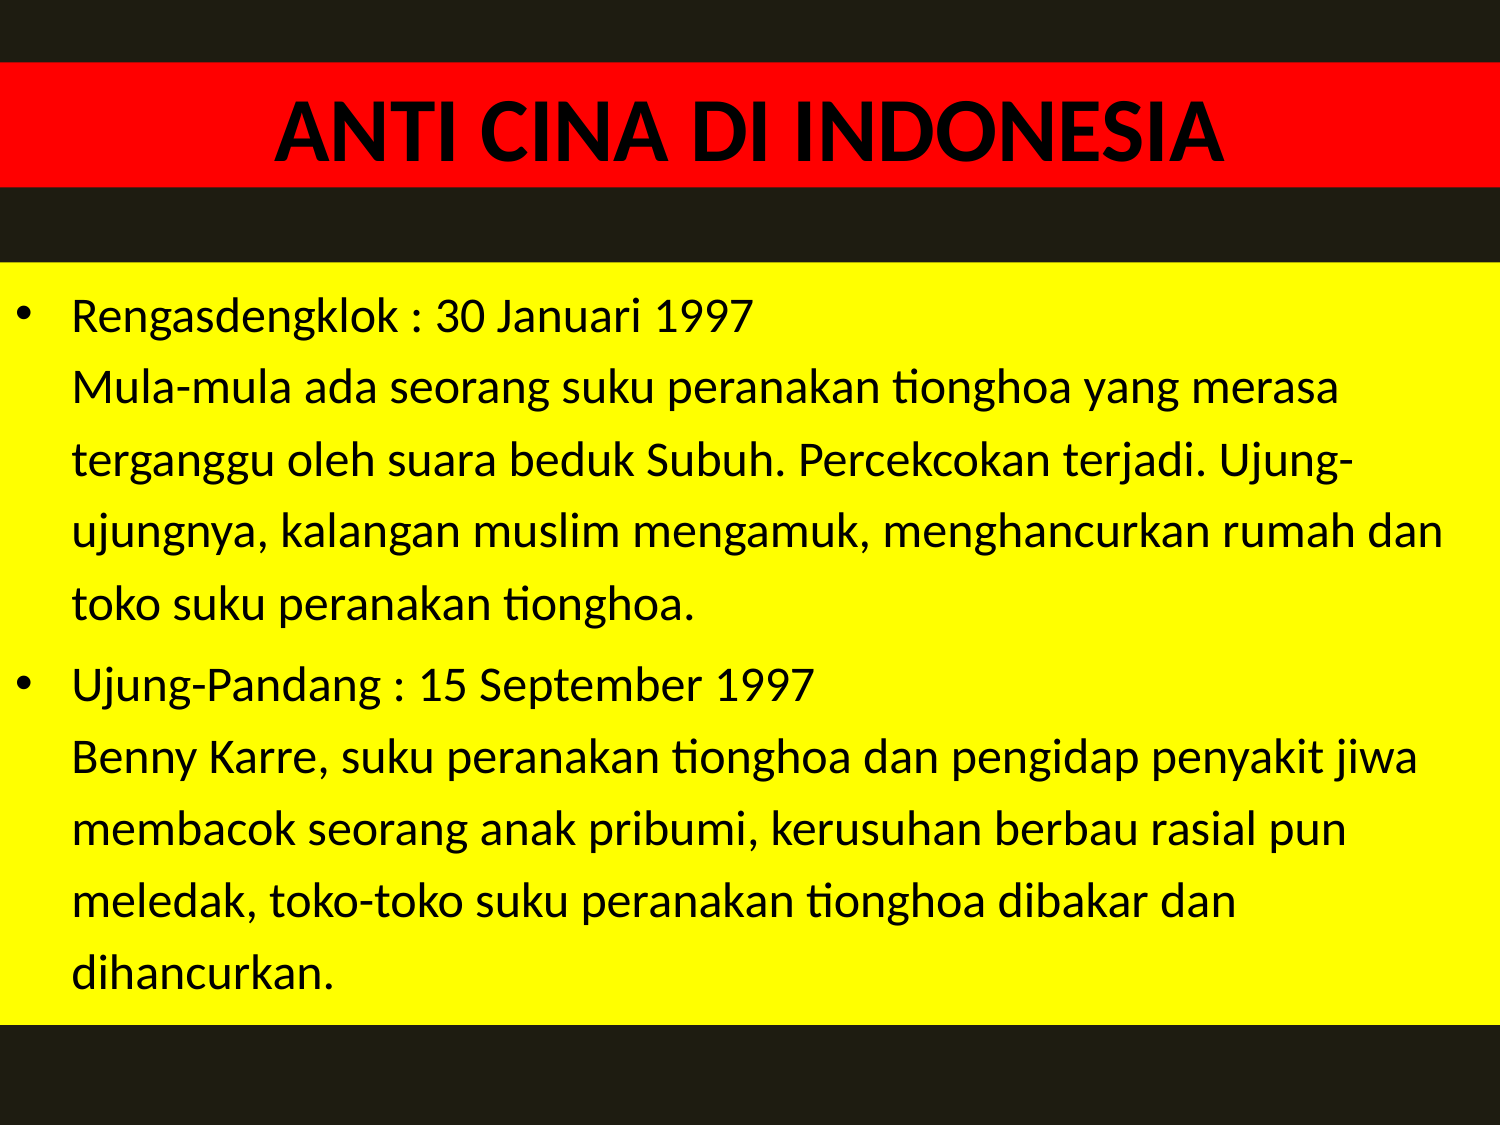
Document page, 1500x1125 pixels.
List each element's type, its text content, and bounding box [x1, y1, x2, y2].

text_box ANTI CINA DI INDONESIA [0, 62, 1500, 188]
list Rengasdengklok : 30 Januari 1997 Mula-mula ada seorang suku peranakan tionghoa yang merasa terganggu oleh suara beduk Subuh. Percekcokan terjadi. Ujung-ujungnya, kalangan muslim mengamuk, menghancurkan rumah dan toko suku peranakan tionghoa. Ujung-Pandang : 15 September 1997 Benny Karre, suku peranakan tionghoa dan pengidap penyakit jiwa membacok seorang anak pribumi, kerusuhan berbau rasial pun meledak, toko-toko suku peranakan tionghoa dibakar dan dihancurkan. [0, 262, 1500, 1025]
